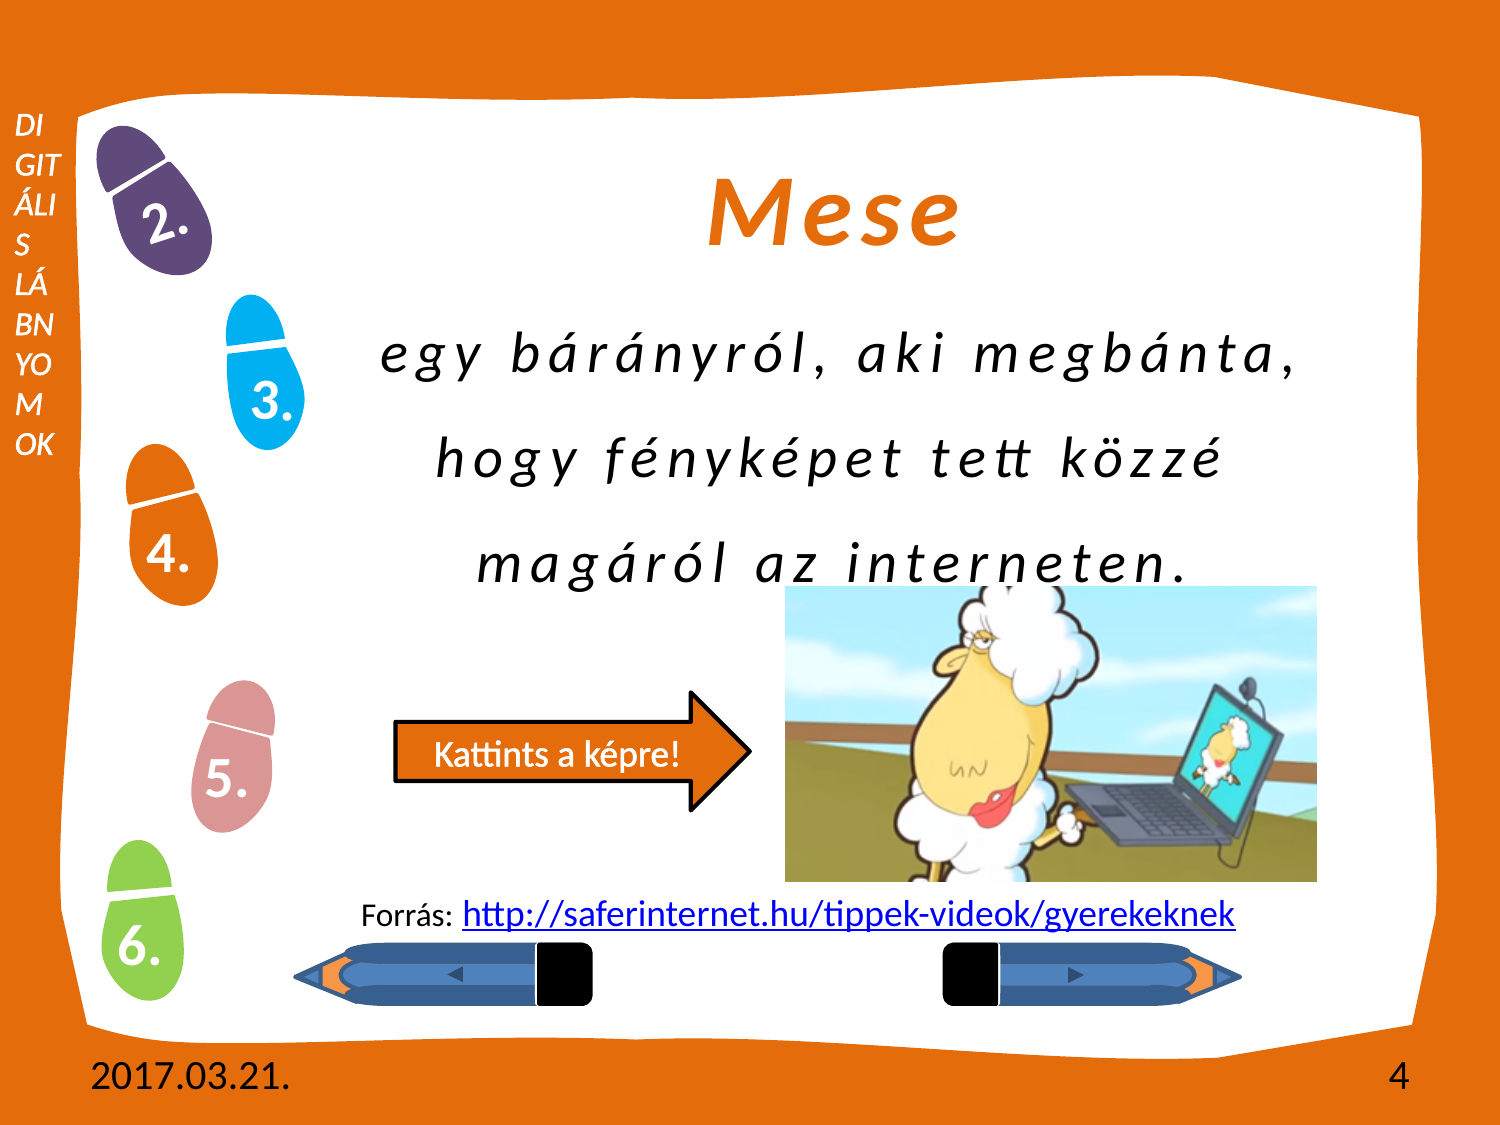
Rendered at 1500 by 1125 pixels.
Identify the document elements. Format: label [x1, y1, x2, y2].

list [785, 585, 1318, 882]
text_box [0, 0, 1500, 1125]
